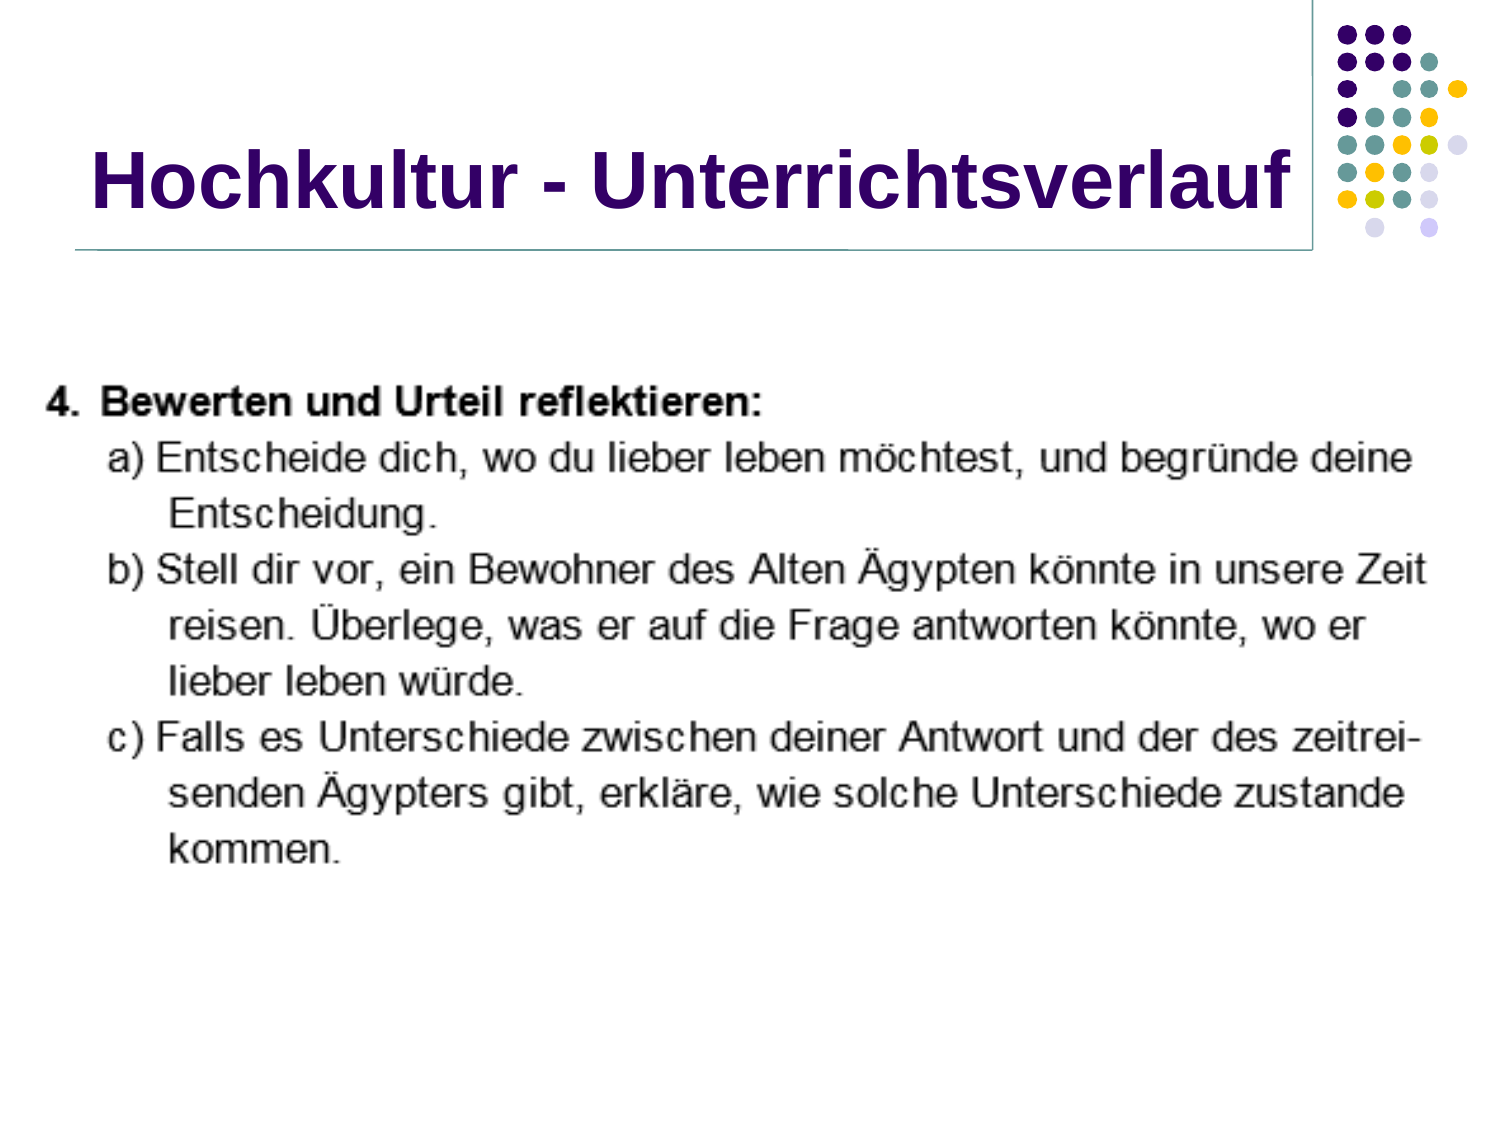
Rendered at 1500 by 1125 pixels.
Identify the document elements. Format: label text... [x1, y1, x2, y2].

title Hochkultur - Unterrichtsverlauf [75, 20, 1313, 233]
picture [24, 371, 1471, 936]
